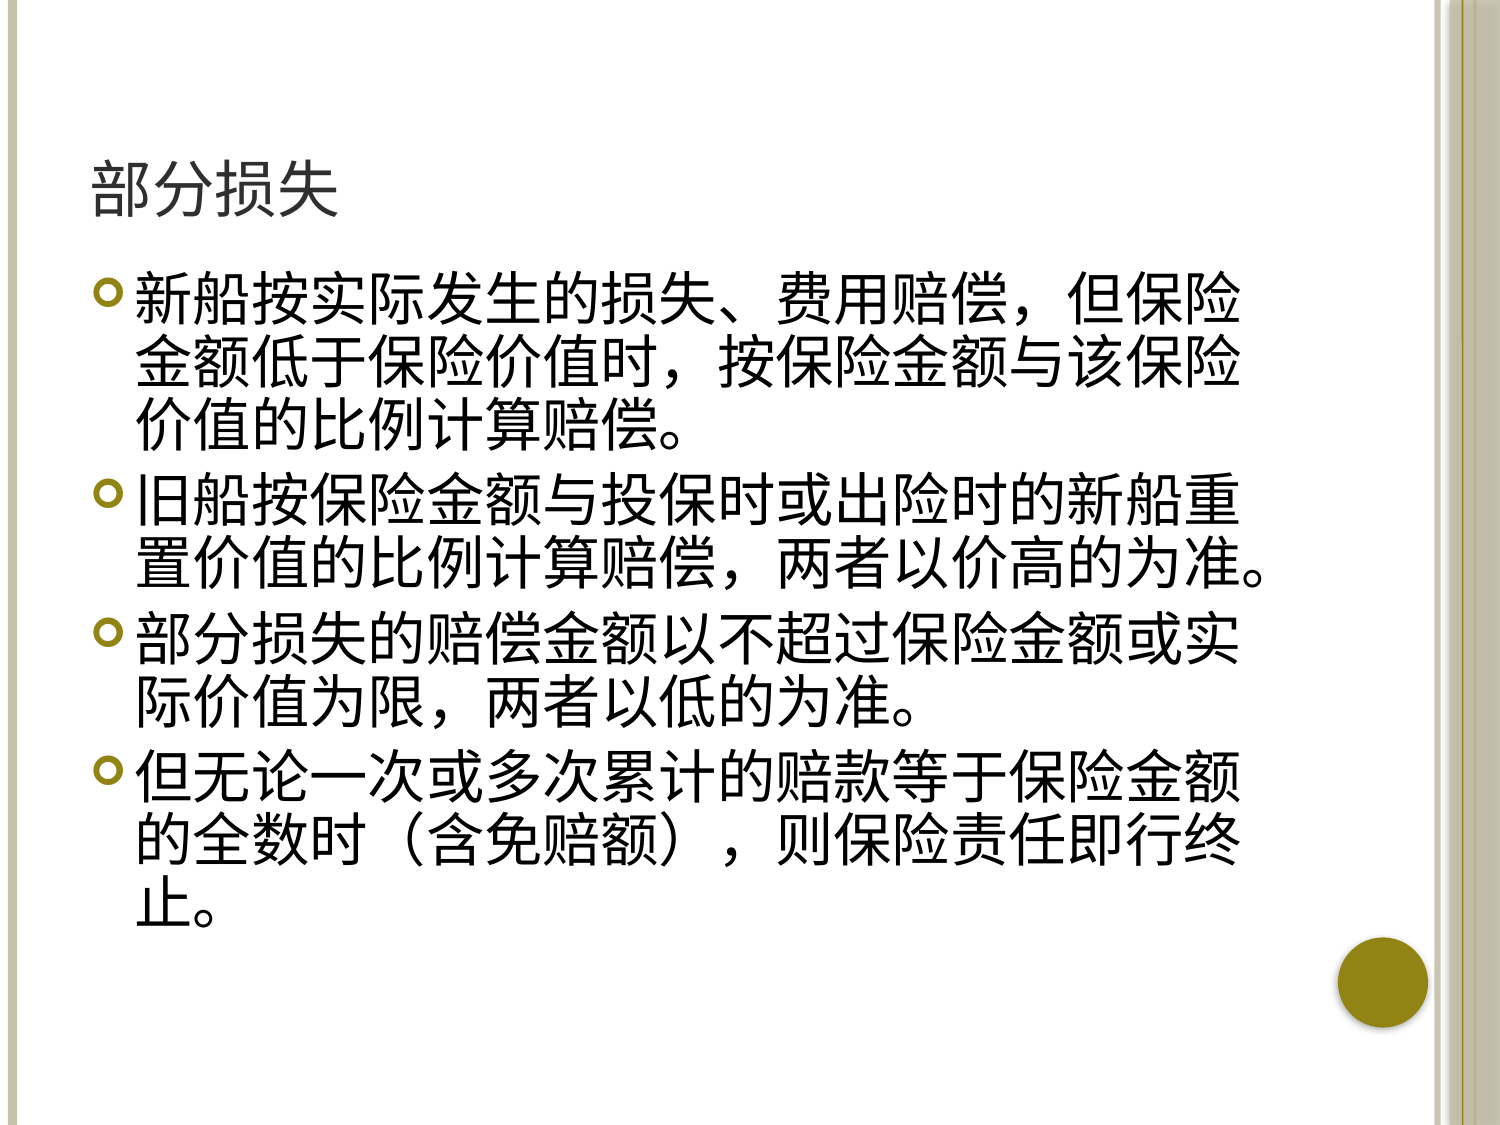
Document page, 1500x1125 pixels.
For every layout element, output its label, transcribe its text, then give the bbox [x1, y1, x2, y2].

title 部分损失 [75, 45, 1300, 233]
list 新船按实际发生的损失、费用赔偿，但保险金额低于保险价值时，按保险金额与该保险价值的比例计算赔偿。 旧船按保险金额与投保时或出险时的新船重置价值的比例计算赔偿，两者以价高的为准。 部分损失的赔偿金额以不超过保险金额或实际价值为限，两者以低的为准。 但无论一次或多次累计的赔款等于保险金额的全数时（含免赔额），则保险责任即行终止。 [74, 262, 1301, 1063]
